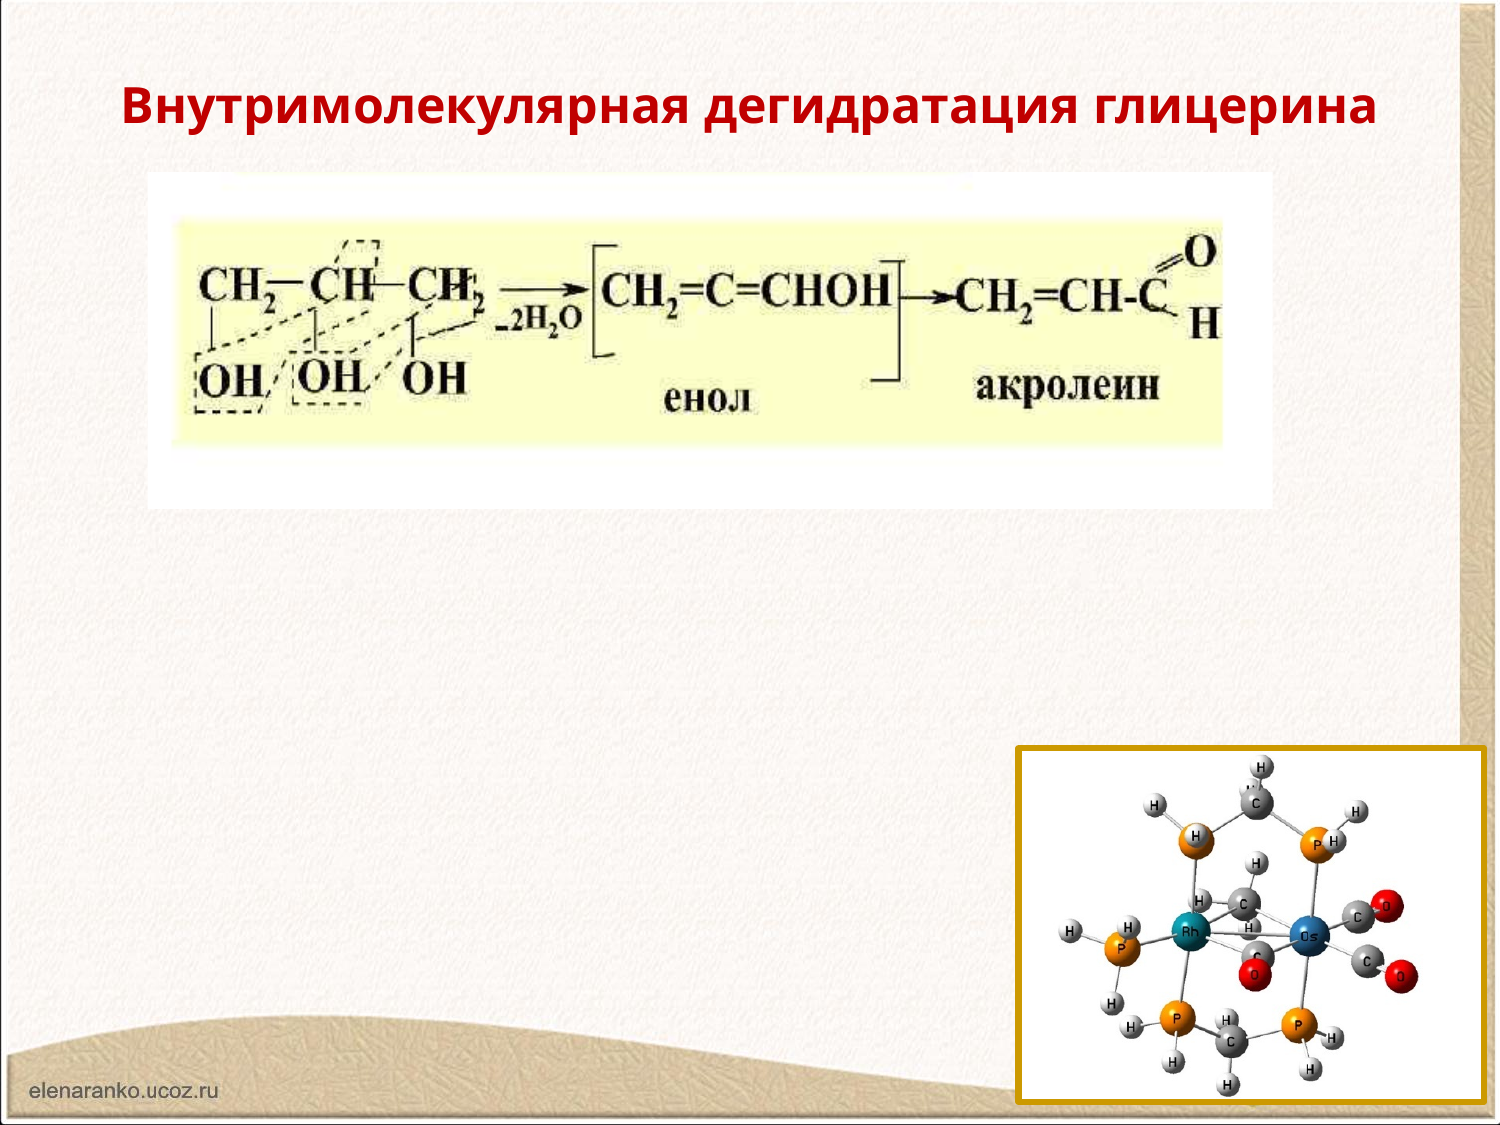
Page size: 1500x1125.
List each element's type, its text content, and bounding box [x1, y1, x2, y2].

picture [0, 0, 1500, 1125]
list Внутримолекулярная дегидратация глицерина [75, 66, 1425, 1017]
